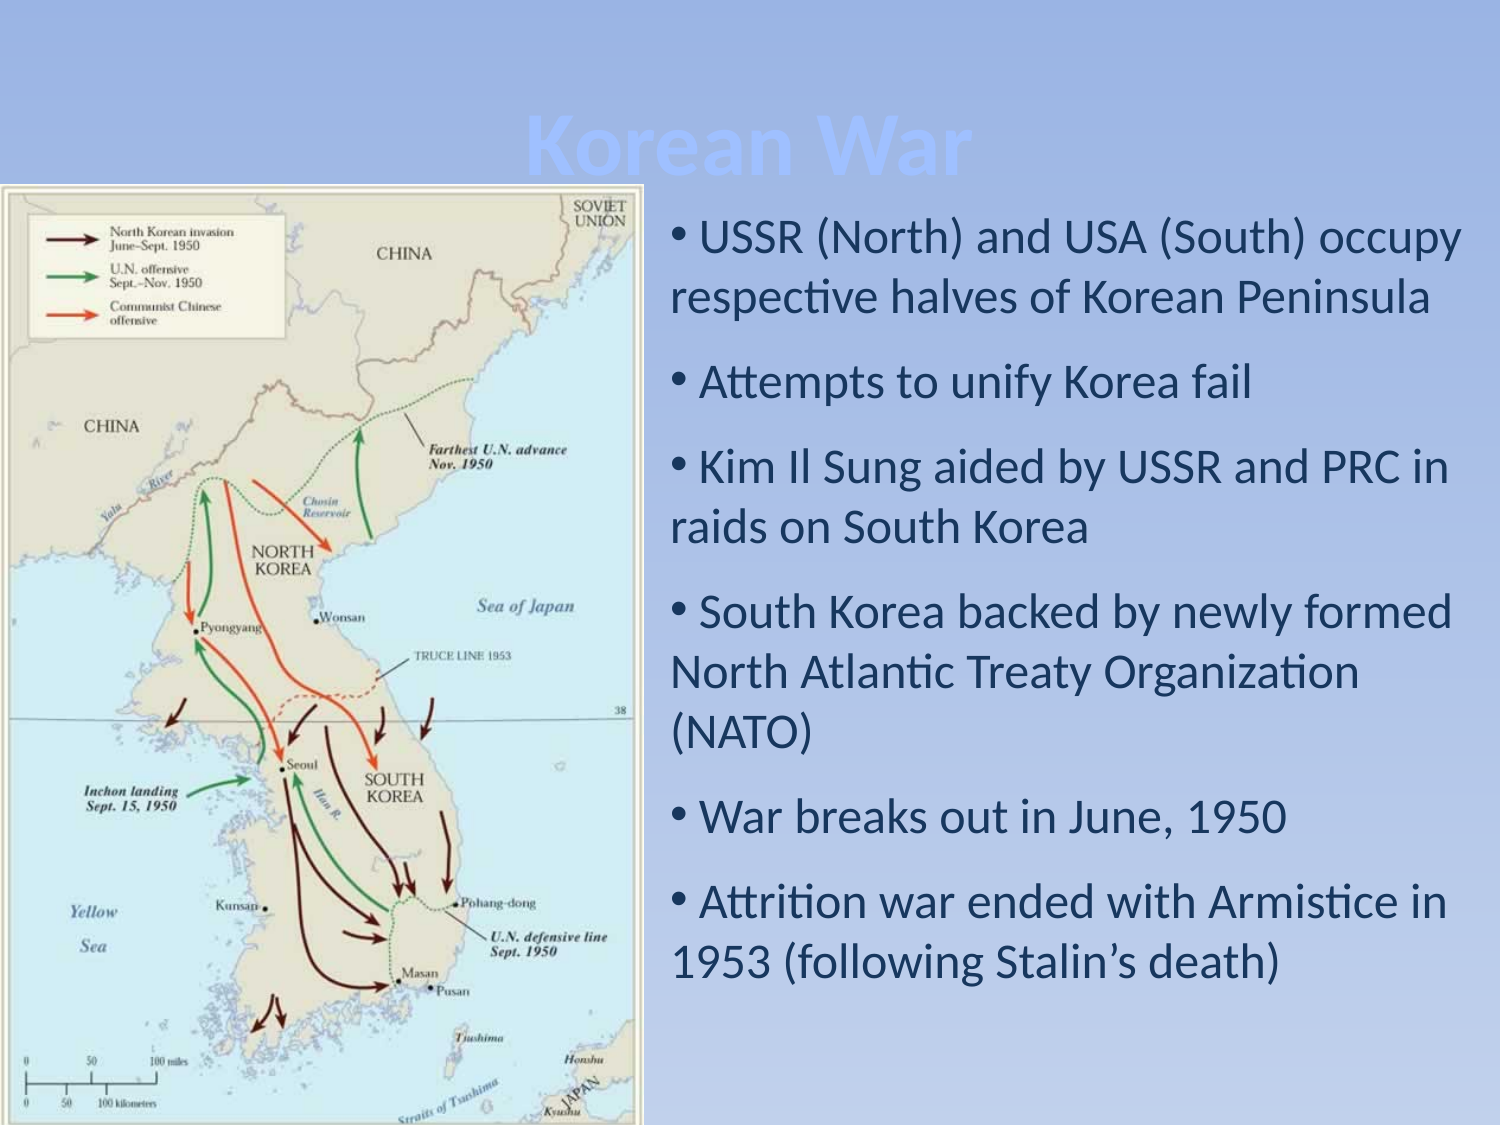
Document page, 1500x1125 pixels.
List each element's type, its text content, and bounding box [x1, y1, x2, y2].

text_box USSR (North) and USA (South) occupy respective halves of Korean Peninsula Attempts to unify Korea fail Kim Il Sung aided by USSR and PRC in raids on South Korea South Korea backed by newly formed North Atlantic Treaty Organization (NATO) War breaks out in June, 1950 Attrition war ended with Armistice in 1953 (following Stalin’s death) [655, 196, 1500, 996]
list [0, 184, 644, 1125]
title Korean War [75, 45, 1425, 233]
